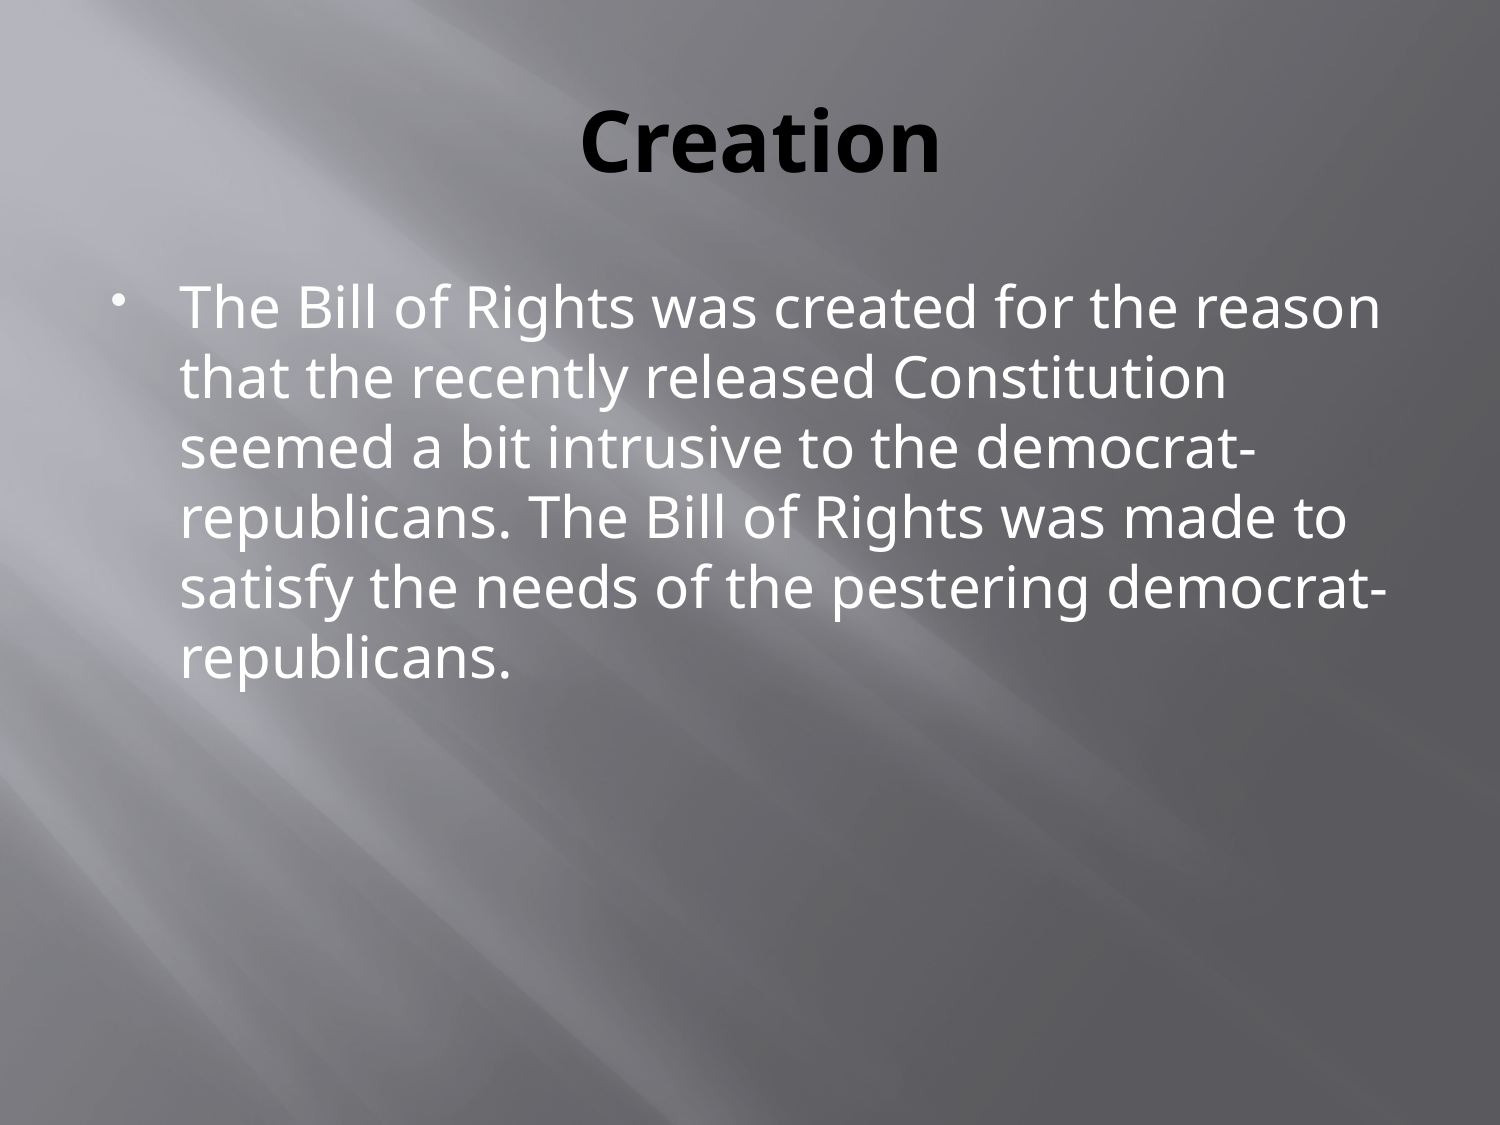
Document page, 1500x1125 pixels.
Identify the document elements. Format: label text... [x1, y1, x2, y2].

title Creation [75, 45, 1425, 233]
list The Bill of Rights was created for the reason that the recently released Constitution seemed a bit intrusive to the democrat-republicans. The Bill of Rights was made to satisfy the needs of the pestering democrat-republicans. [75, 262, 1425, 1035]
